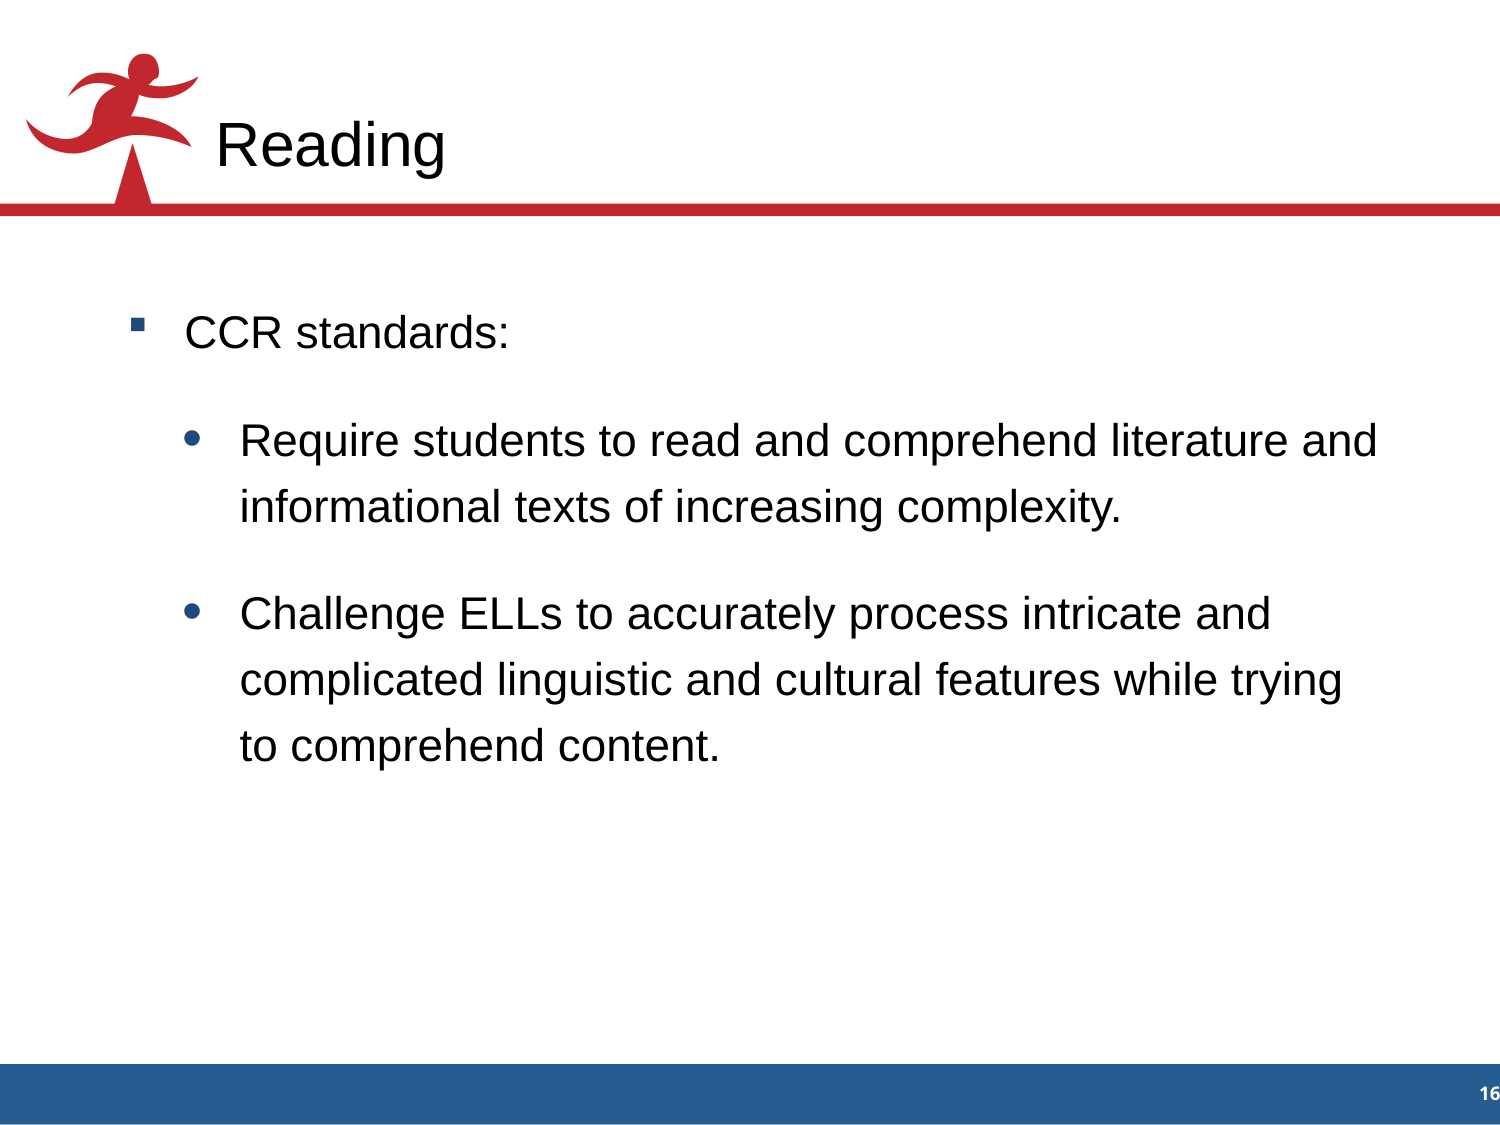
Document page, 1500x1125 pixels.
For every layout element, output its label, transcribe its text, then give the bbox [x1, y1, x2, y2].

picture [0, 0, 1500, 1125]
title Reading [200, 0, 1425, 188]
list CCR standards: Require students to read and comprehend literature and informational texts of increasing complexity. Challenge ELLs to accurately process intricate and complicated linguistic and cultural features while trying to comprehend content. [112, 284, 1406, 1042]
